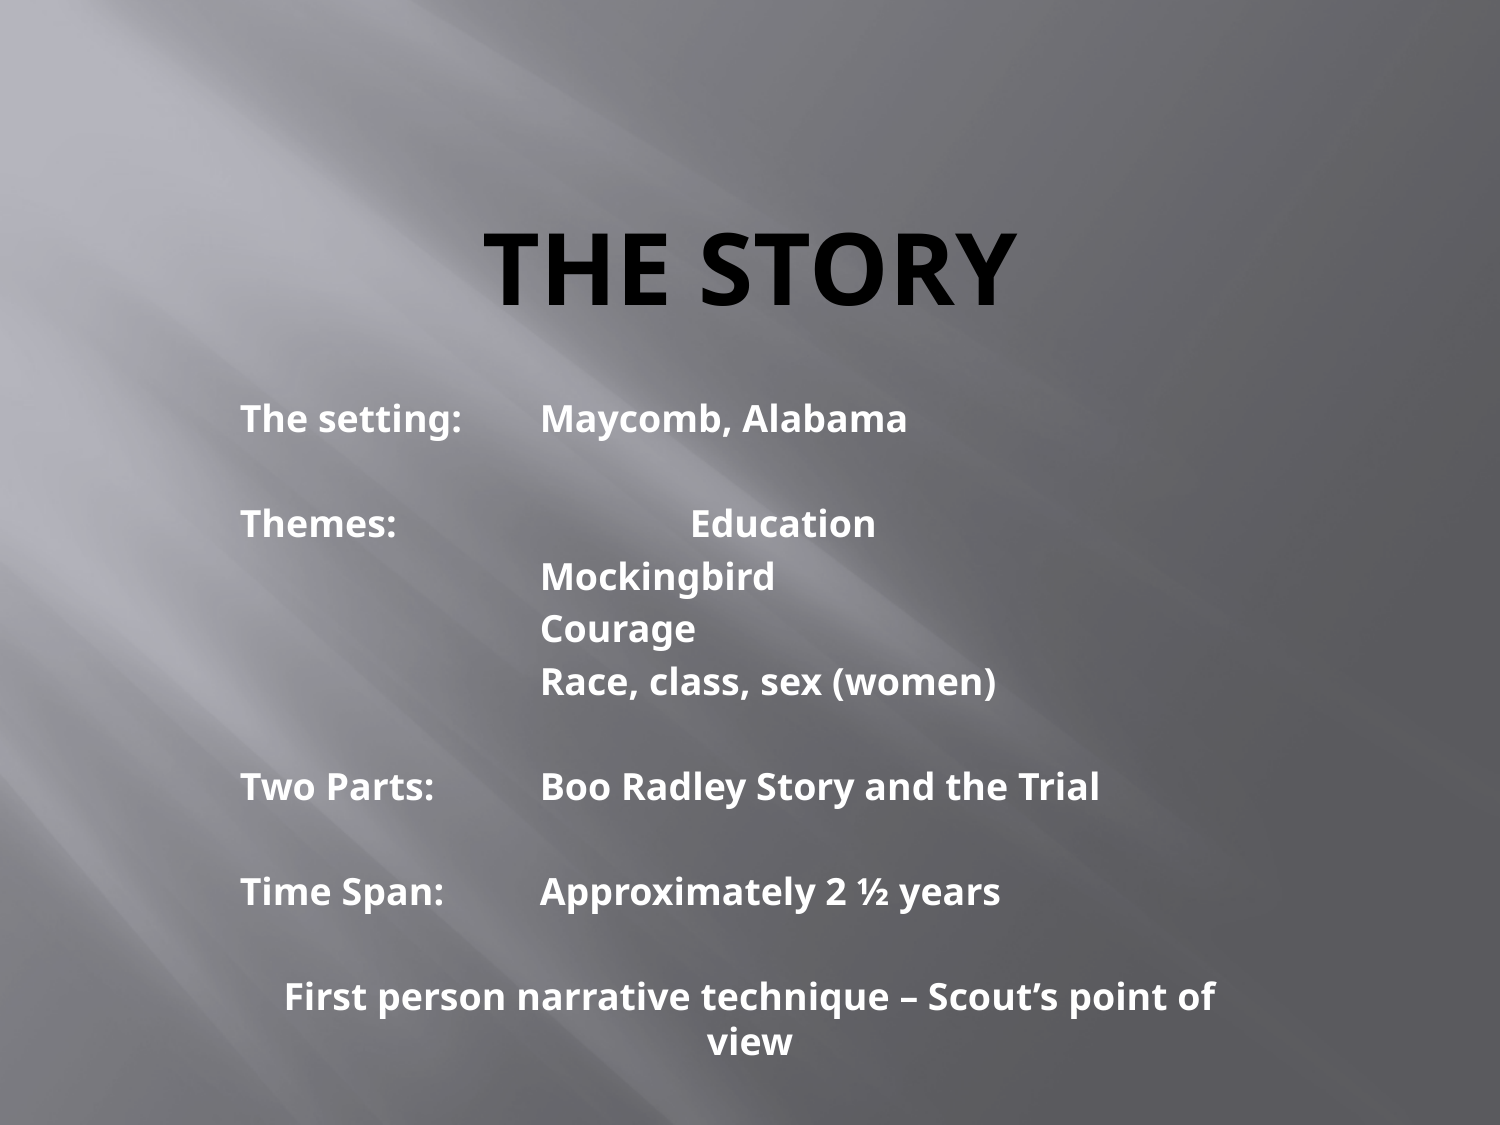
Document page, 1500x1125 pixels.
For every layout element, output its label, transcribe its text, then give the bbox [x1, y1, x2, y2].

subtitle The setting: Maycomb, Alabama Themes: Education Mockingbird Courage Race, class, sex (women) Two Parts: Boo Radley Story and the Trial Time Span: Approximately 2 ½ years First person narrative technique – Scout’s point of view [225, 387, 1275, 1088]
title The Story [112, 99, 1388, 325]
